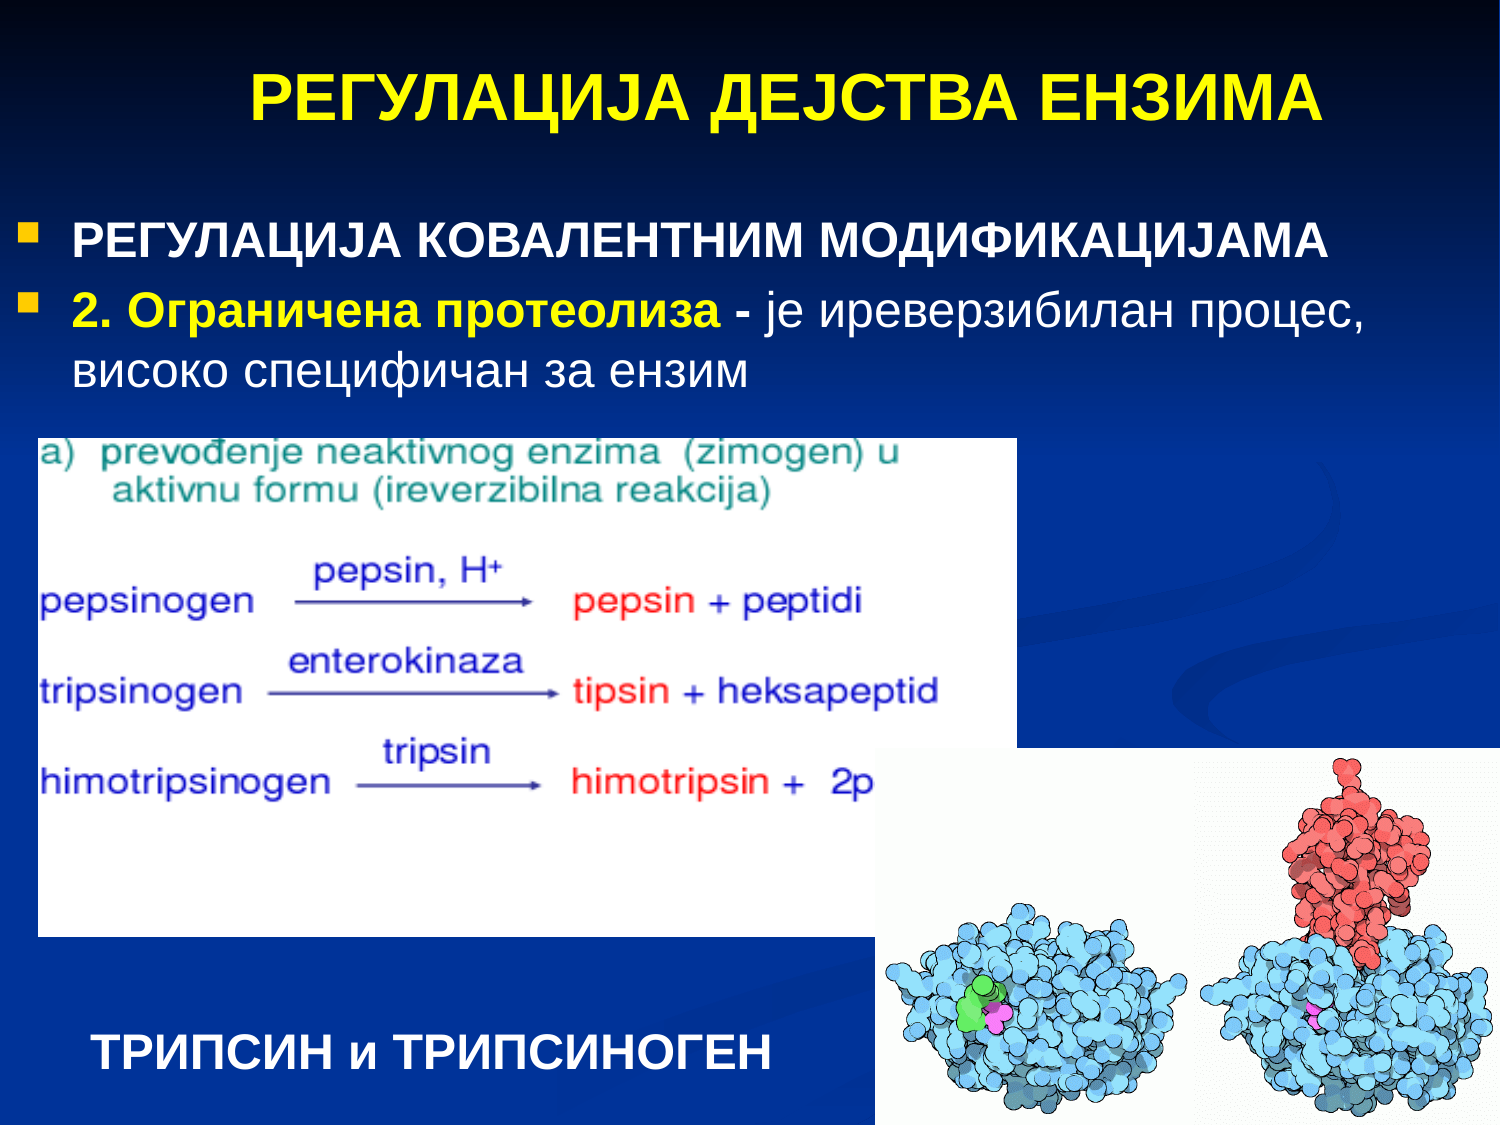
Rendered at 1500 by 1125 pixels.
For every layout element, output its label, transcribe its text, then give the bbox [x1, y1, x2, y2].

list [37, 437, 1018, 938]
text_box ТРИПСИН и ТРИПСИНОГЕН [75, 1012, 788, 1088]
picture [874, 748, 1500, 1125]
text_box РЕГУЛАЦИЈА ДЕЈСТВА ЕНЗИМА [112, 0, 1463, 188]
list РЕГУЛАЦИЈА КОВАЛЕНТНИМ МОДИФИКАЦИЈАМА 2. Ограничена протеолиза - је иреверзибилан процес, високо специфичан за ензим [0, 199, 1500, 513]
